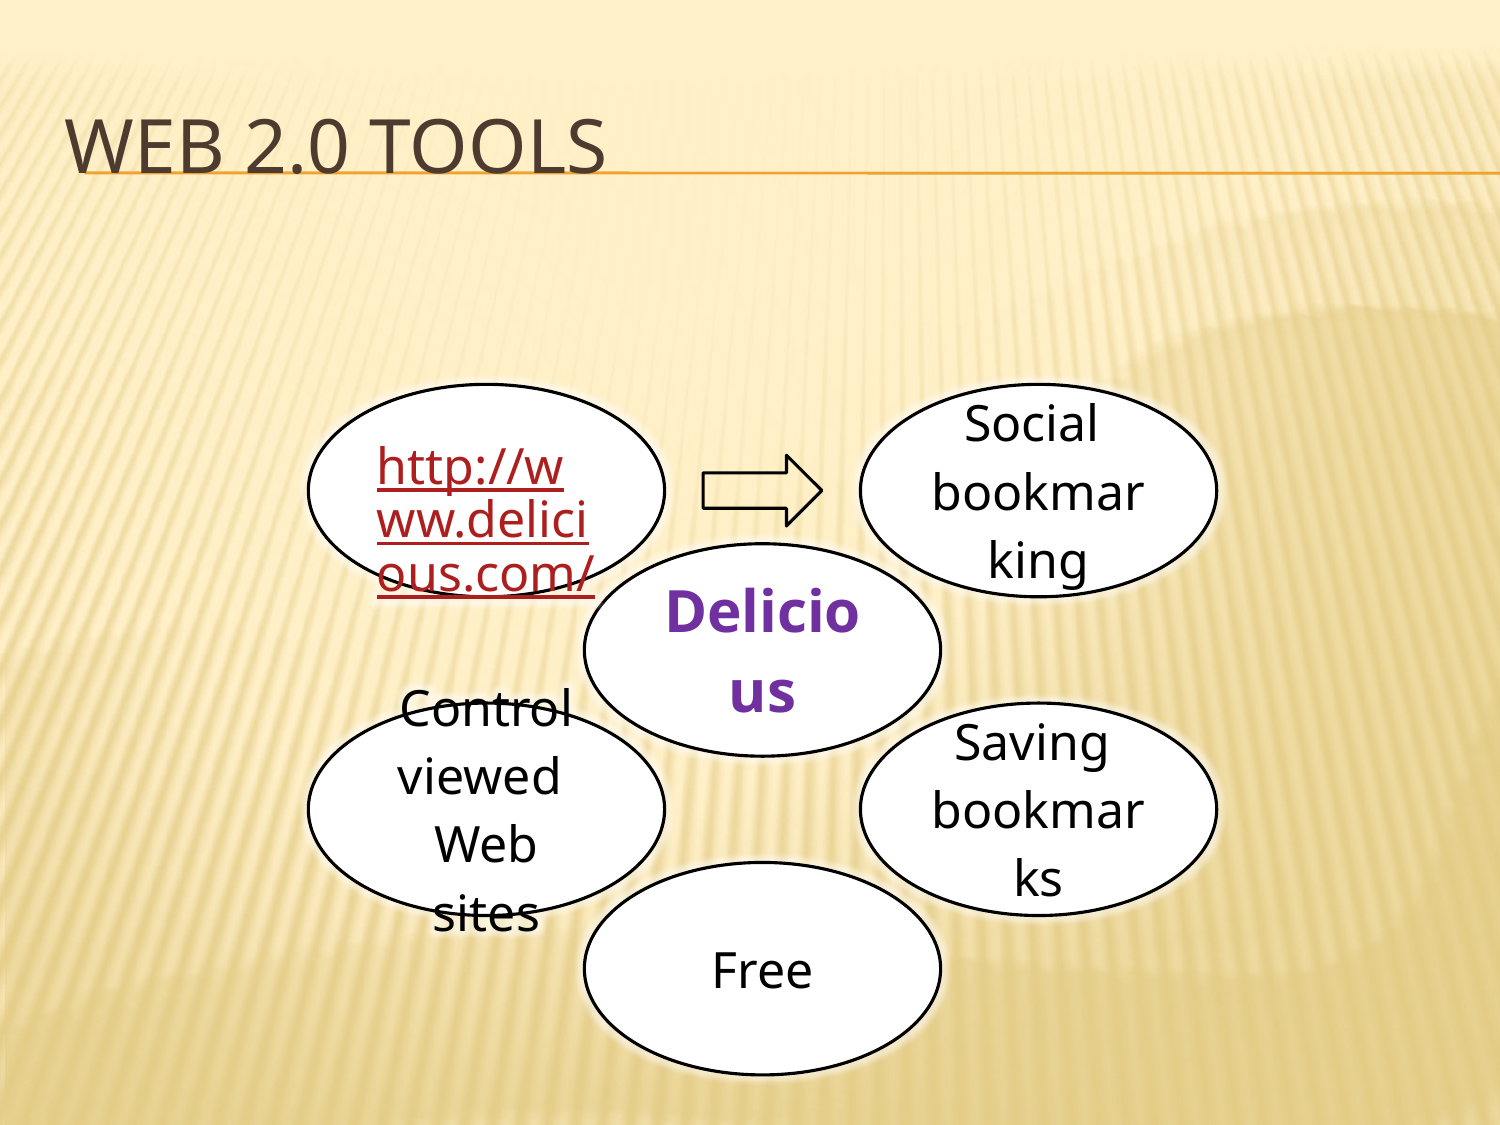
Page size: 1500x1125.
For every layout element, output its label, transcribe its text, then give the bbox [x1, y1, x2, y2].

title Web 2.0 Tools [50, 75, 1475, 213]
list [49, 224, 1476, 1076]
